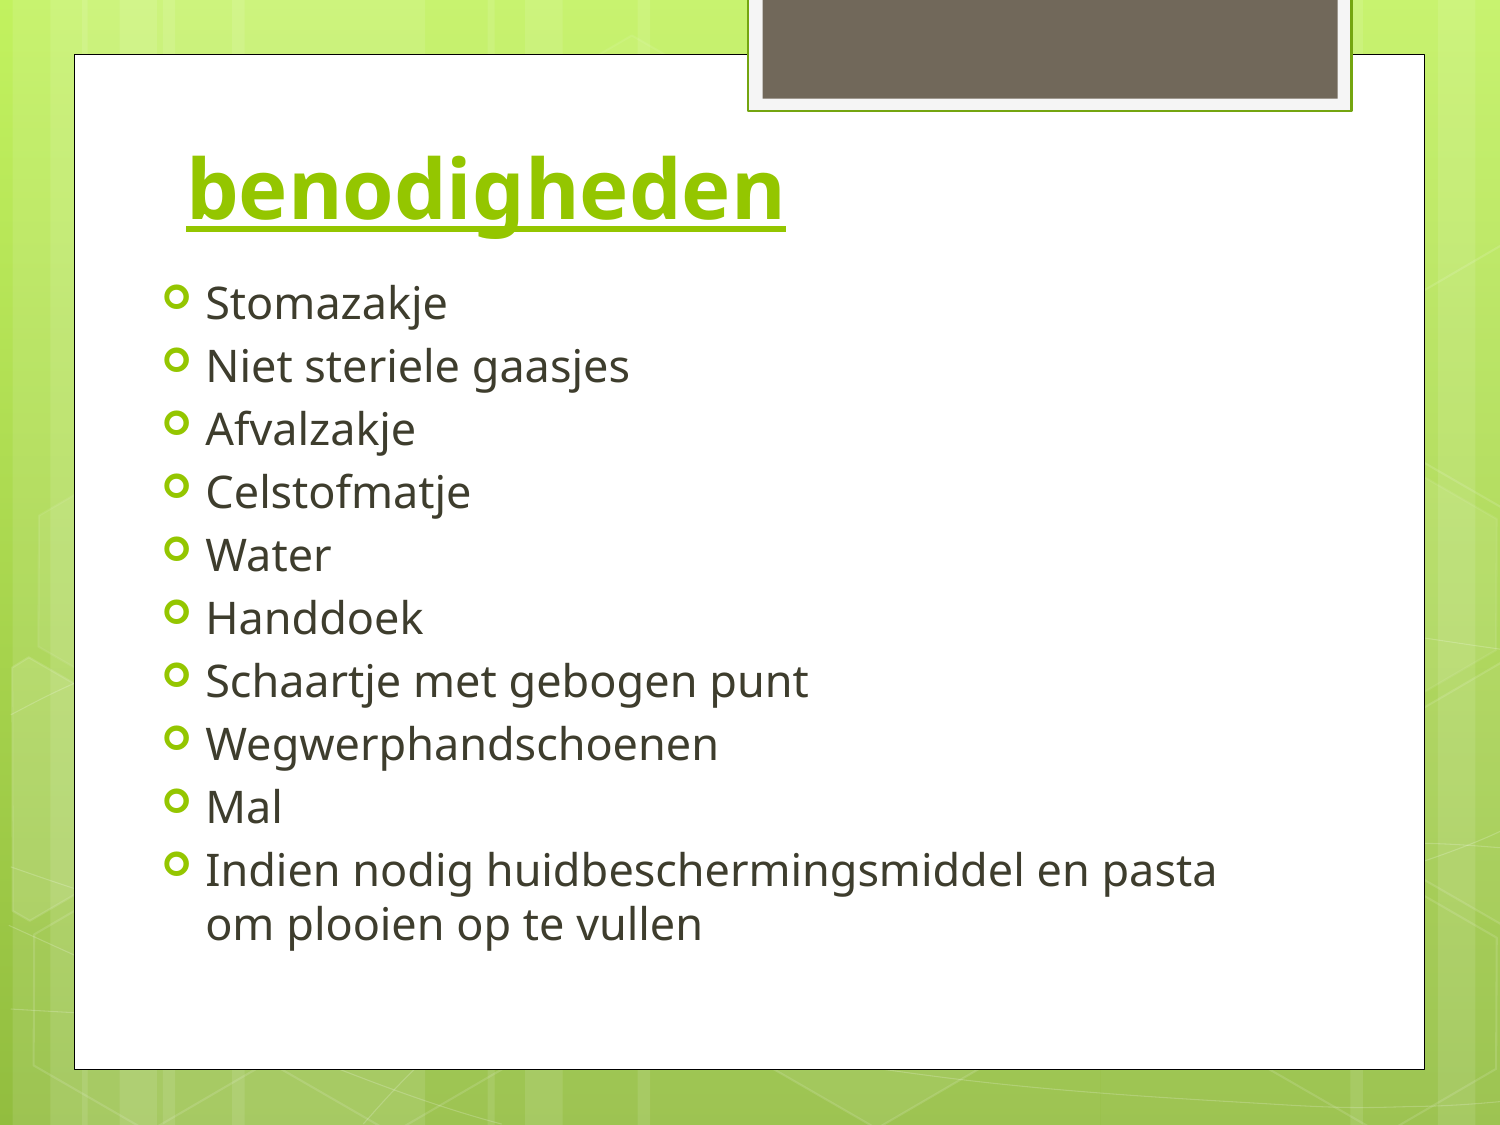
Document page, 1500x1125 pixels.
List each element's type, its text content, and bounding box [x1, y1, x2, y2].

title benodigheden [171, 90, 1324, 244]
list Stomazakje Niet steriele gaasjes Afvalzakje Celstofmatje Water Handdoek Schaartje met gebogen punt Wegwerphandschoenen Mal Indien nodig huidbeschermingsmiddel en pasta om plooien op te vullen [135, 267, 1283, 957]
